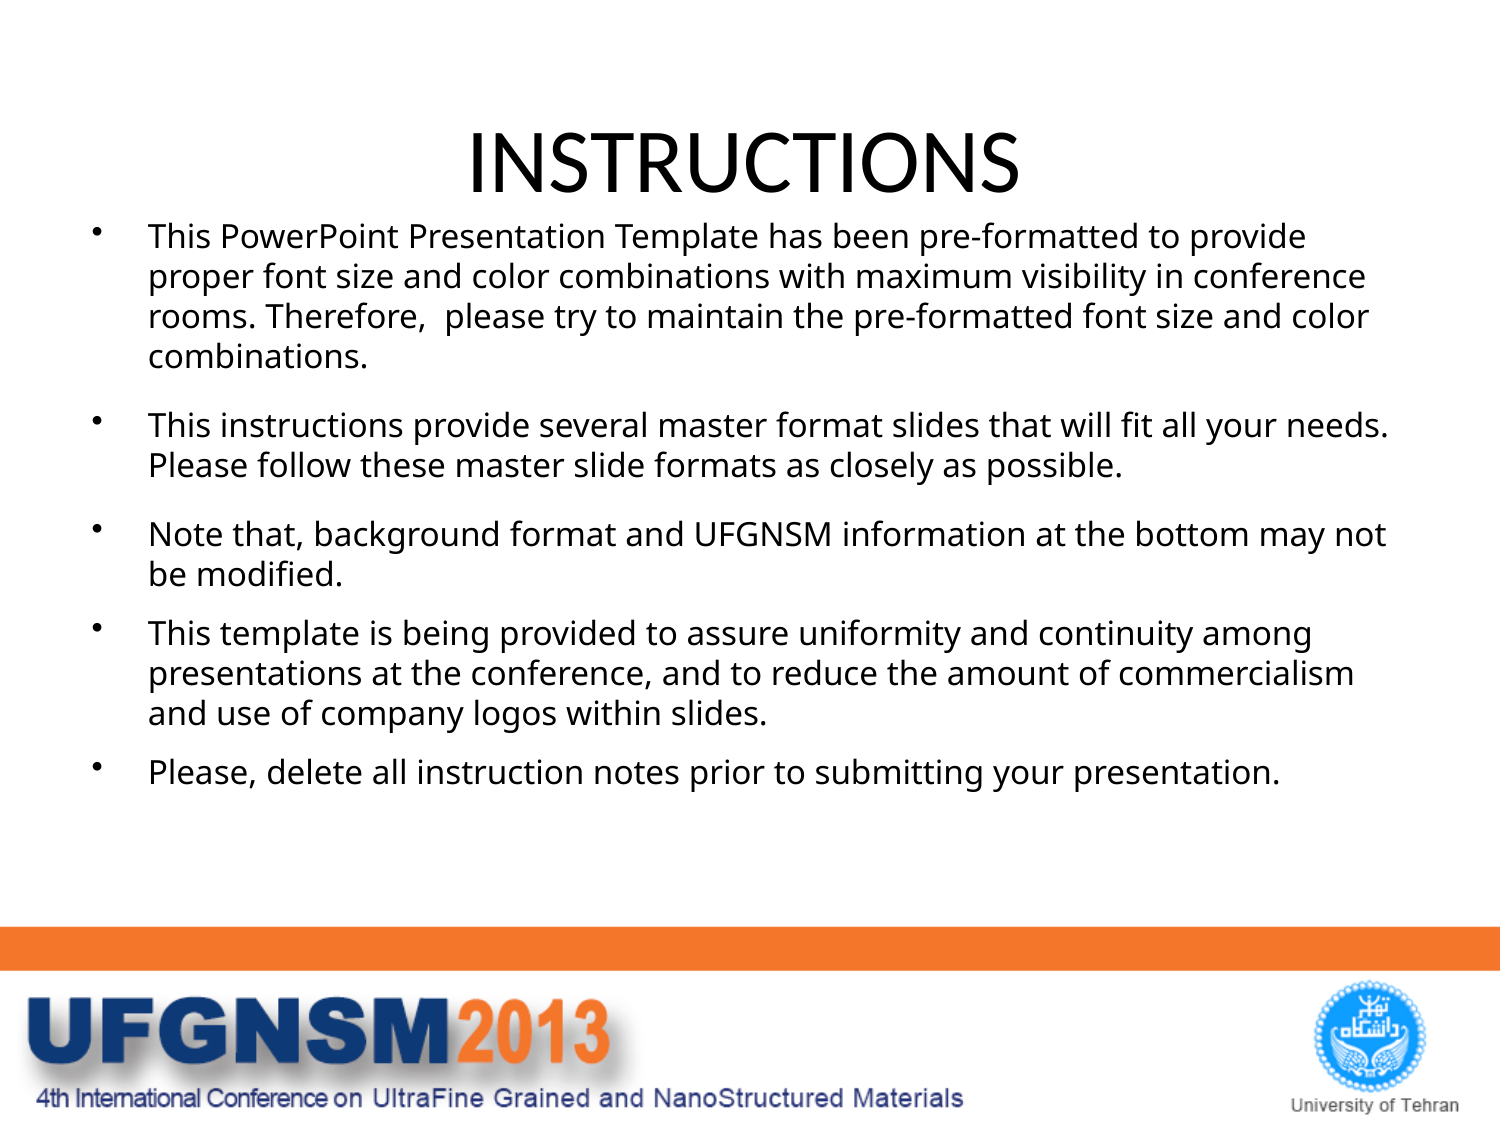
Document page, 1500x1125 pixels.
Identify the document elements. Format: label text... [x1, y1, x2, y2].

subtitle This PowerPoint Presentation Template has been pre-formatted to provide proper font size and color combinations with maximum visibility in conference rooms. Therefore, please try to maintain the pre-formatted font size and color combinations. This instructions provide several master format slides that will fit all your needs. Please follow these master slide formats as closely as possible. Note that, background format and UFGNSM information at the bottom may not be modified. This template is being provided to assure uniformity and continuity among presentations at the conference, and to reduce the amount of commercialism and use of company logos within slides. Please, delete all instruction notes prior to submitting your presentation. [76, 208, 1415, 846]
title INSTRUCTIONS [107, 74, 1382, 208]
picture [0, 0, 1500, 1125]
